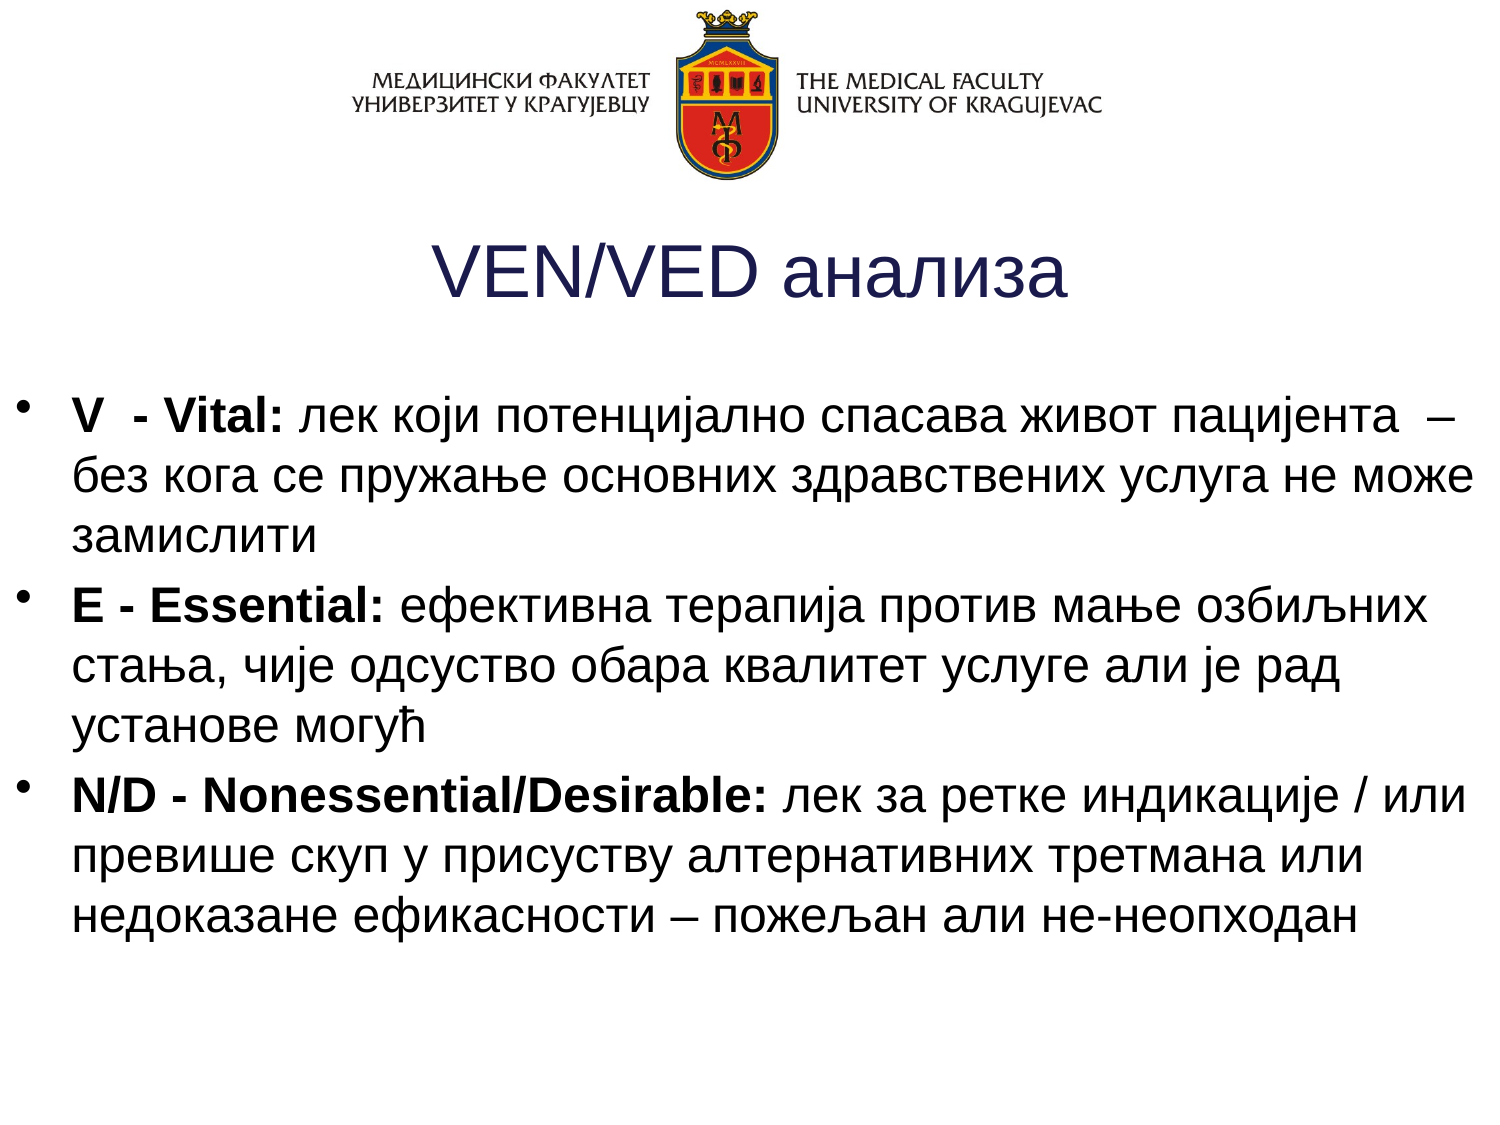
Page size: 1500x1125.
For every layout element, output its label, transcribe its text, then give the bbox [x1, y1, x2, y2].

title VEN/VED анализа [74, 173, 1426, 362]
picture [328, 0, 1125, 173]
list V - Vital: лек који потенцијално спасава живот пацијента – без кога се пружање основних здравствених услуга не може замислити E - Essential: ефективна терапија против мање озбиљних стања, чије одсуство обара квалитет услуге али је рад установе могућ N/D - Nonessential/Desirable: лек за ретке индикације / или превише скуп у присуству алтернативних третмана или недоказане ефикасности – пожељан али не-неопходан [0, 374, 1500, 1118]
